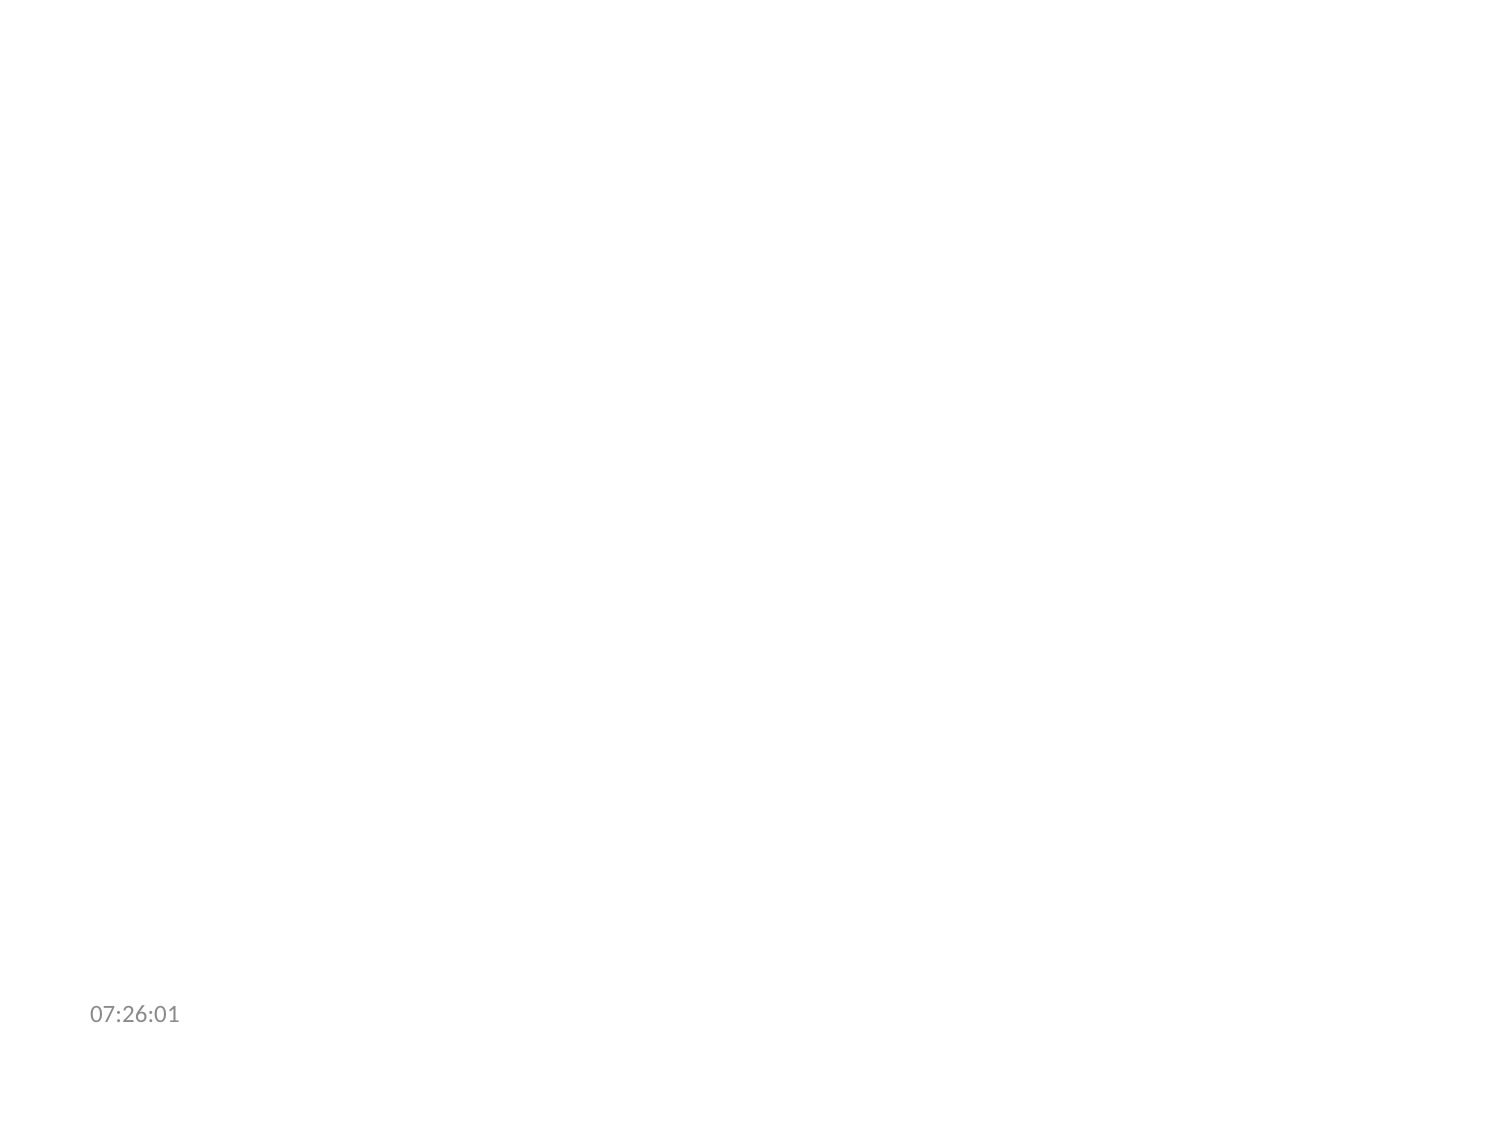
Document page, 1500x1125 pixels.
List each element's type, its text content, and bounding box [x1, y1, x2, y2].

text_box 15:35:09 [75, 982, 425, 1043]
